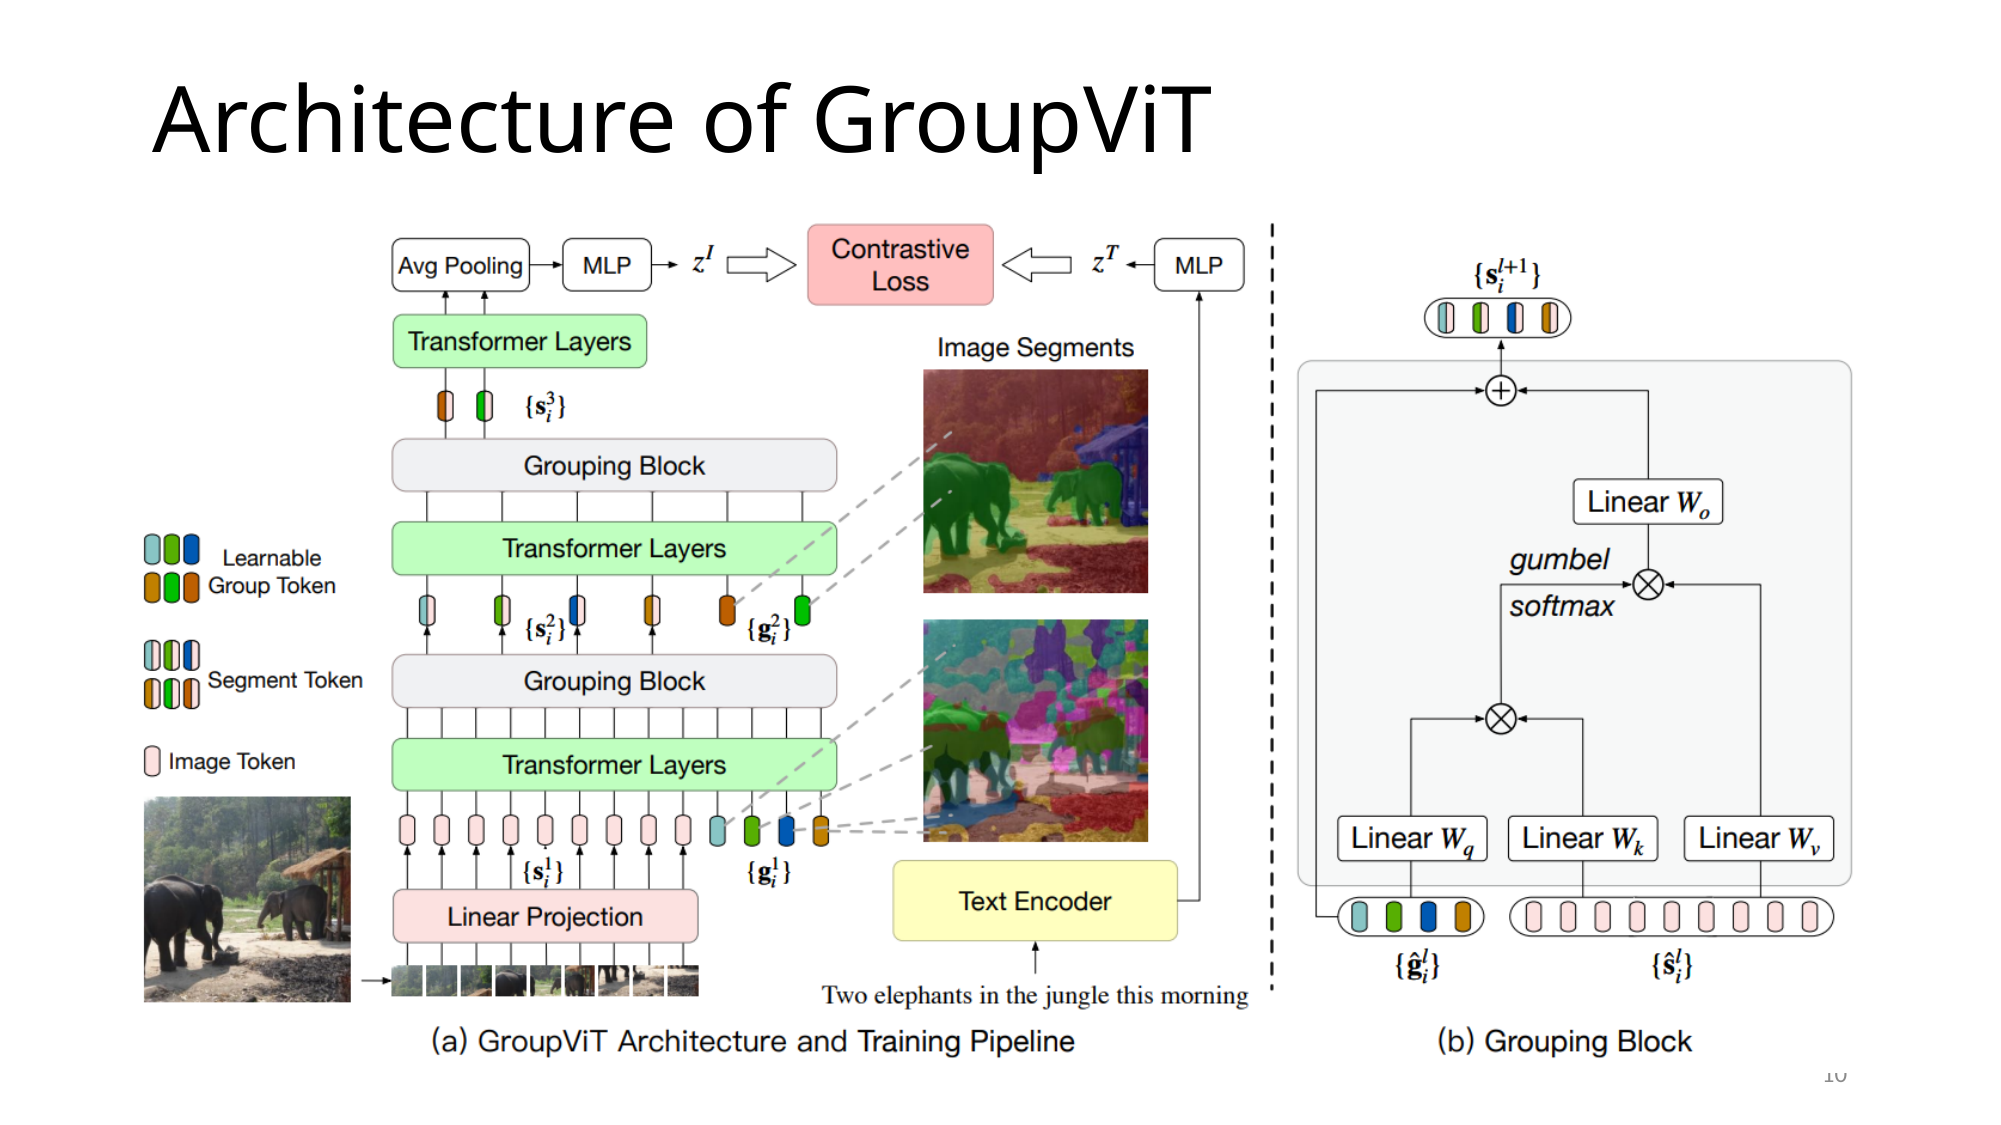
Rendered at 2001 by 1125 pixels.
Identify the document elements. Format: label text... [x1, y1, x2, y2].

title Architecture of GroupViT [137, 59, 1863, 186]
picture [113, 196, 1887, 1073]
slide_number 10 [1412, 1073, 1863, 1103]
